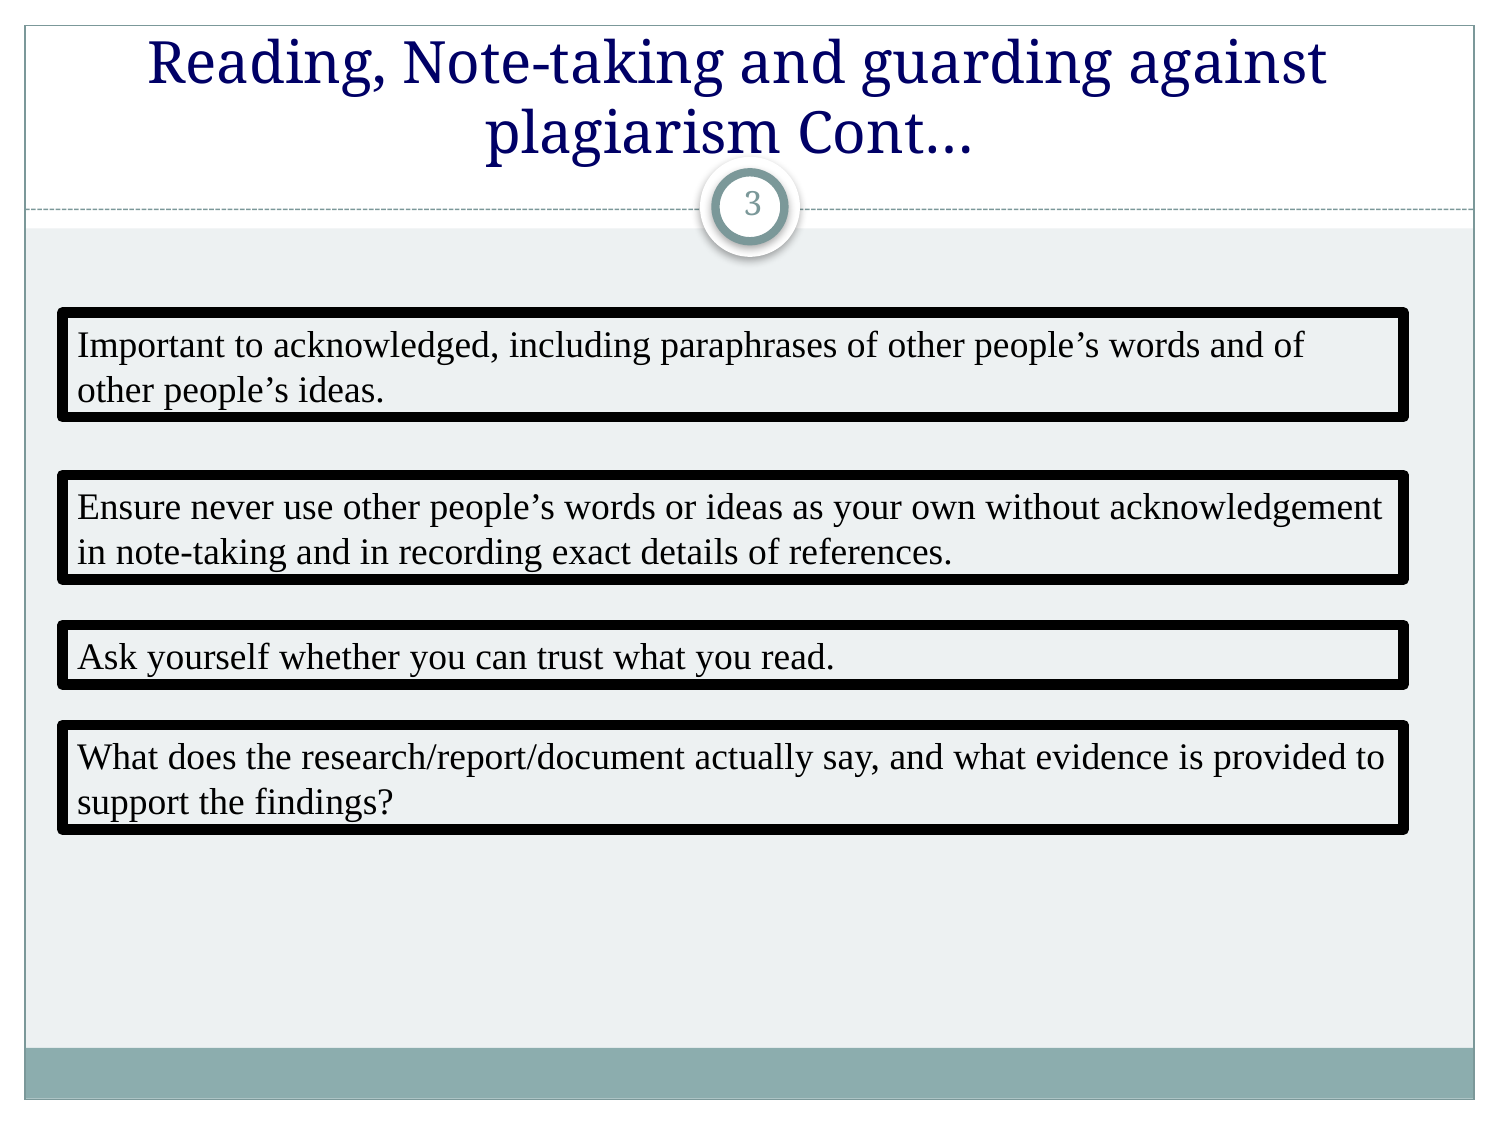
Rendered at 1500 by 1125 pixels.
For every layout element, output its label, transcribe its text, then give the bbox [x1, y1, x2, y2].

text_box Ask yourself whether you can trust what you read. [62, 624, 1404, 685]
text_box Important to acknowledged, including paraphrases of other people’s words and of other people’s ideas. [62, 312, 1404, 418]
slide_number 3 [715, 168, 791, 241]
text_box Ensure never use other people’s words or ideas as your own without acknowledgement in note-taking and in recording exact details of references. [62, 474, 1404, 580]
text_box What does the research/report/document actually say, and what evidence is provided to support the findings? [62, 724, 1404, 830]
title Reading, Note-taking and guarding against plagiarism Cont… [67, 30, 1409, 173]
